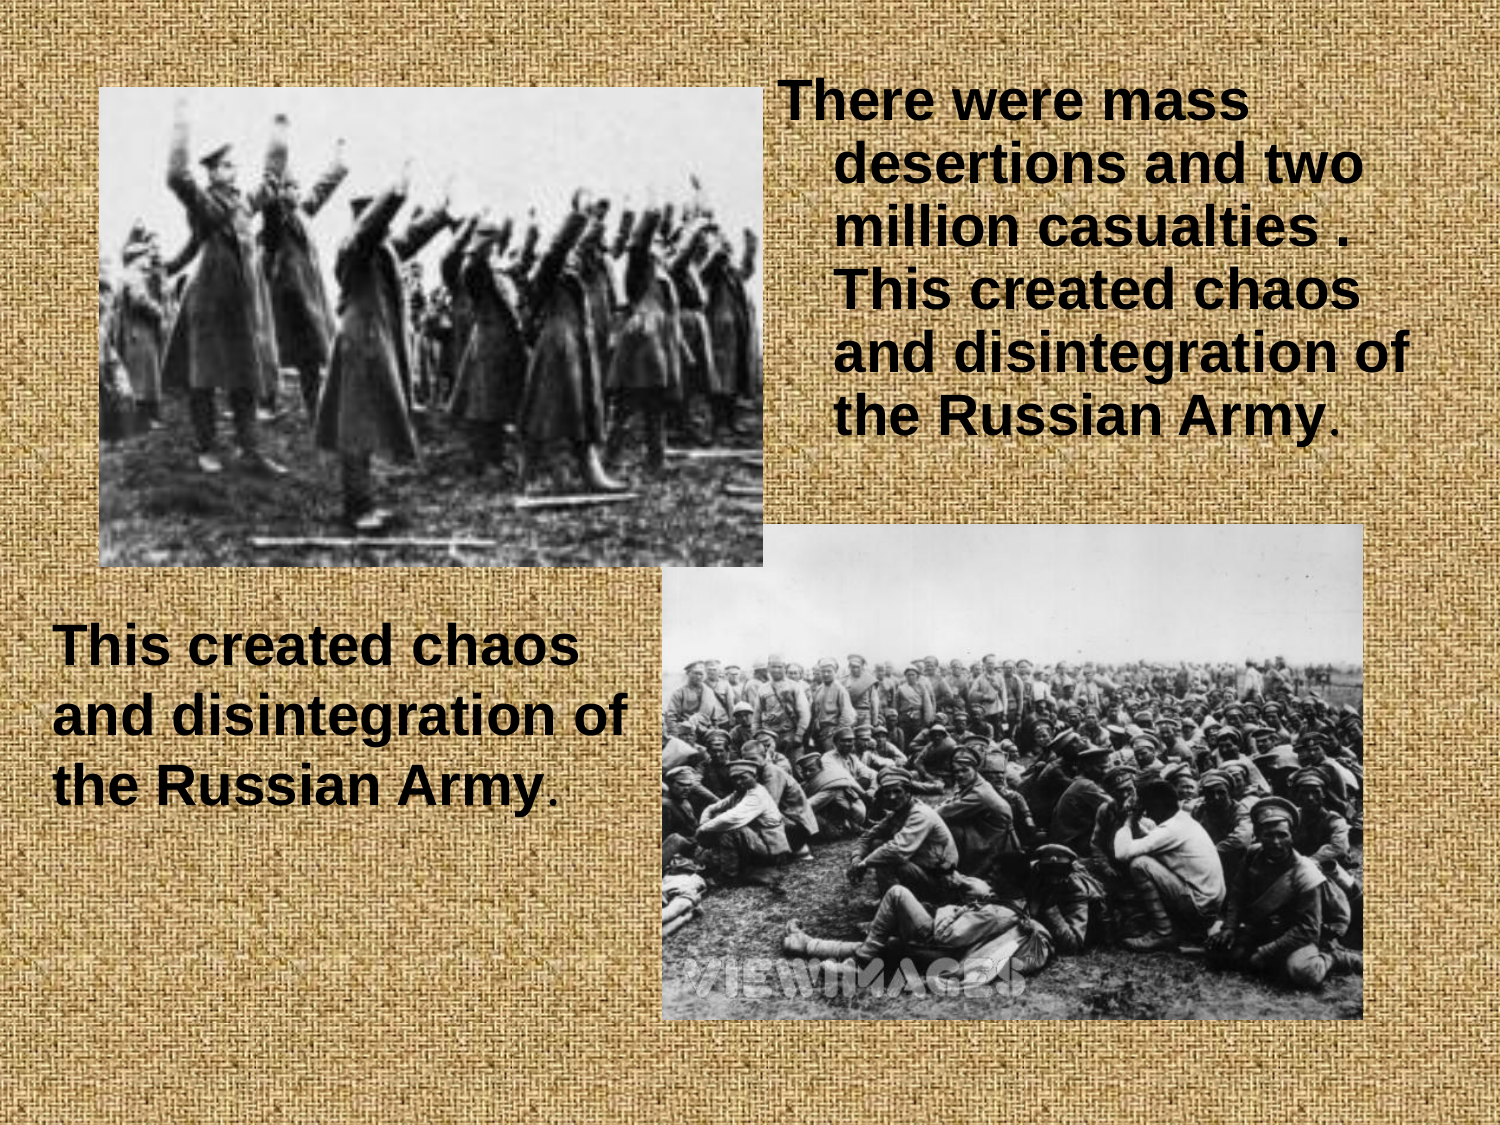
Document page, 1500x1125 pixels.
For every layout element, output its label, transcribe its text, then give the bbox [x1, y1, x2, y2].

list There were mass desertions and two million casualties . This created chaos and disintegration of the Russian Army. [762, 62, 1438, 526]
picture [0, 0, 1500, 1125]
text_box This created chaos and disintegration of the Russian Army. [37, 600, 657, 825]
